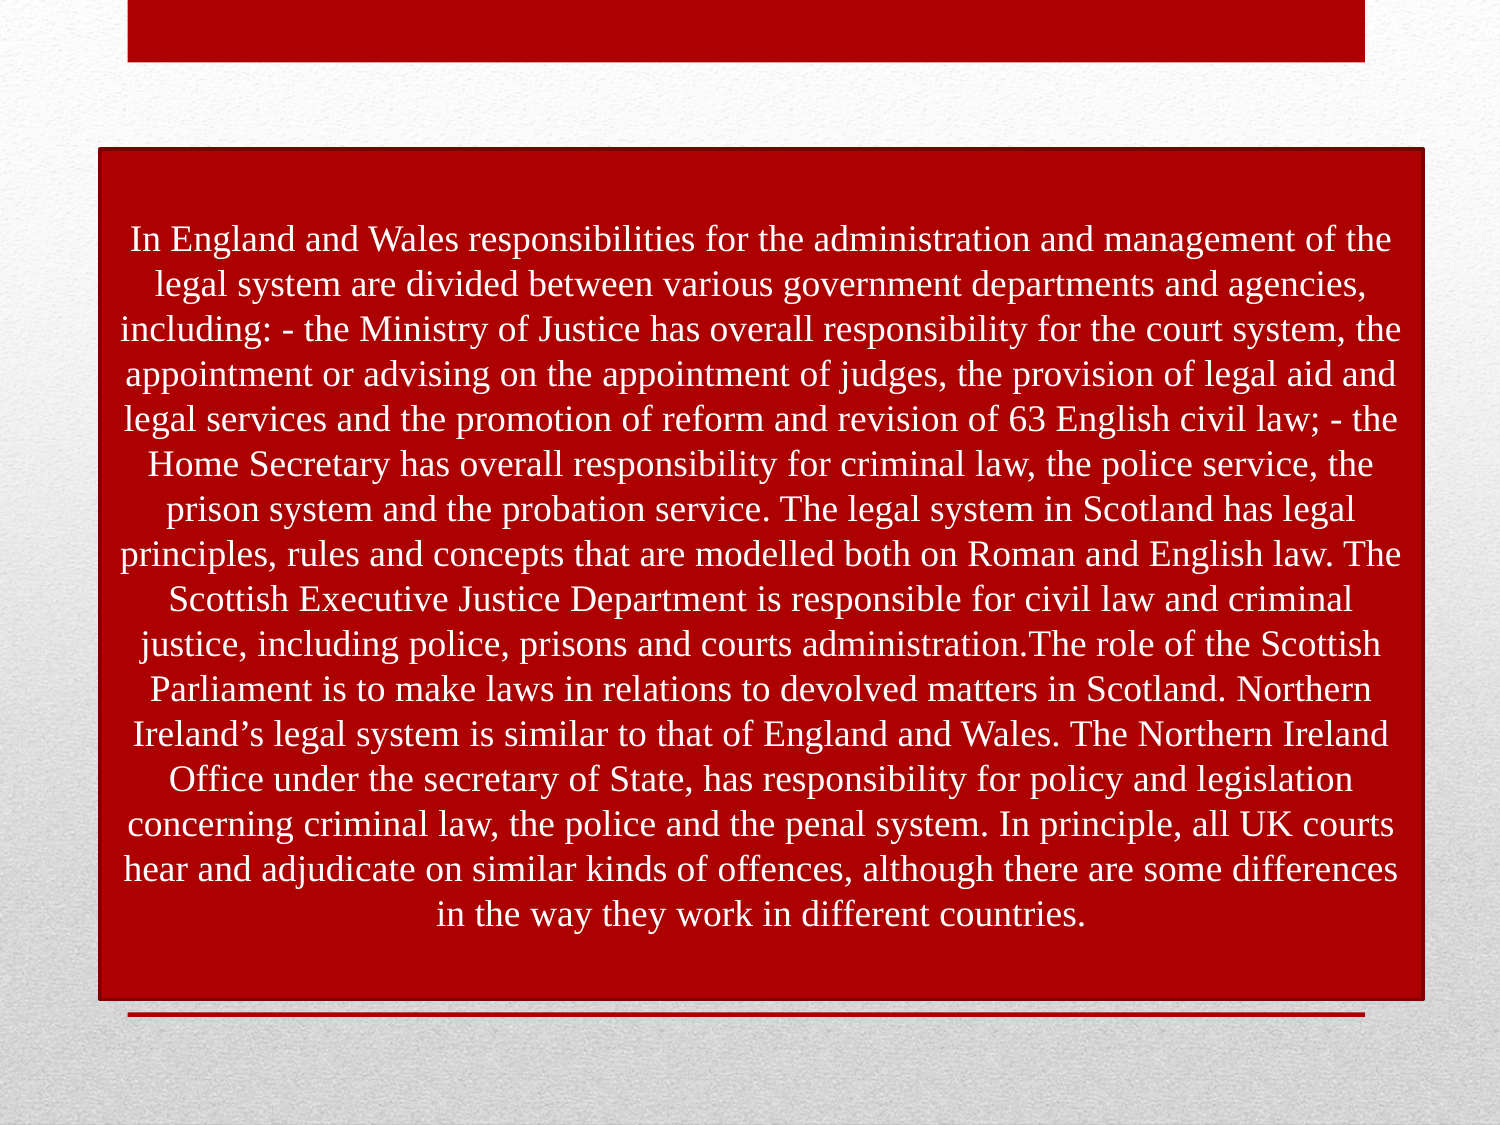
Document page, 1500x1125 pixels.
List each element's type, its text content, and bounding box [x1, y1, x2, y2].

text_box In England and Wales responsibilities for the administration and management of the legal system are divided between various government departments and agencies, including: - the Ministry of Justice has overall responsibility for the court system, the appointment or advising on the appointment of judges, the provision of legal aid and legal services and the promotion of reform and revision of 63 English civil law; - the Home Secretary has overall responsibility for criminal law, the police service, the prison system and the probation service. The legal system in Scotland has legal principles, rules and concepts that are modelled both on Roman and English law. The Scottish Executive Justice Department is responsible for civil law and criminal justice, including police, prisons and courts administration.The role of the Scottish Parliament is to make laws in relations to devolved matters in Scotland. Northern Ireland’s legal system is similar to that of England and Wales. The Northern Ireland Office under the secretary of State, has responsibility for policy and legislation concerning criminal law, the police and the penal system. In principle, all UK courts hear and adjudicate on similar kinds of offences, although there are some differences in the way they work in different countries. [98, 147, 1425, 1001]
